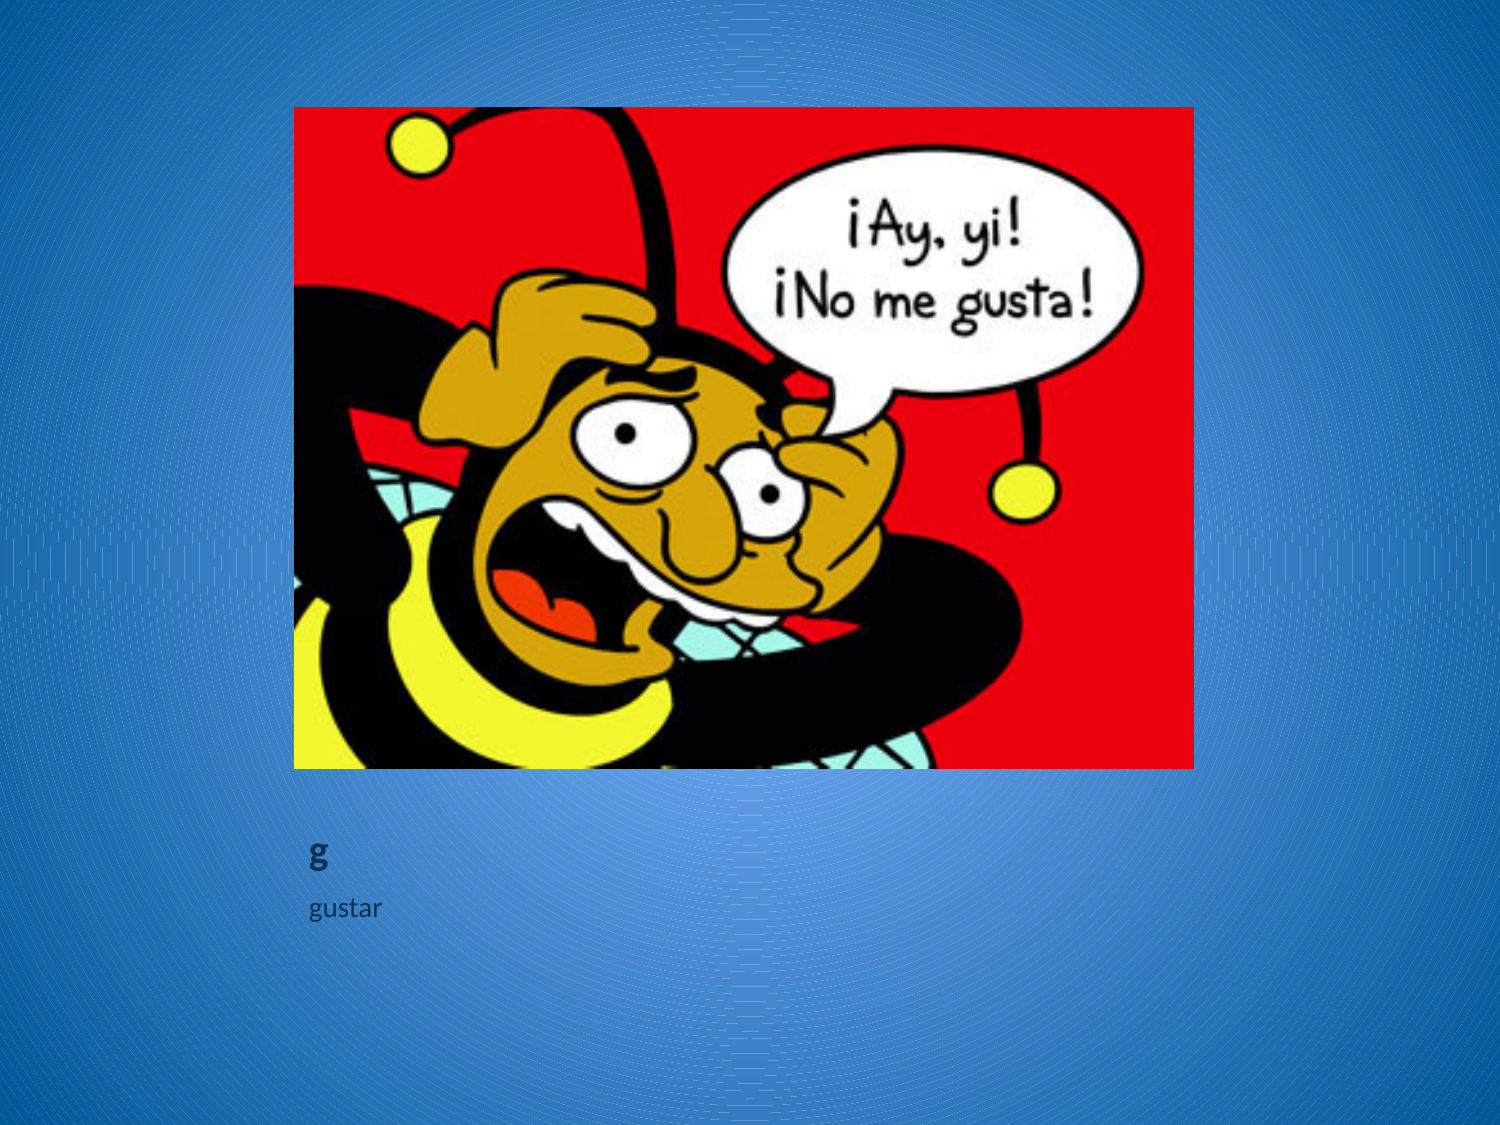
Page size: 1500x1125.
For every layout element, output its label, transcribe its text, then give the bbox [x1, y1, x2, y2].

list gustar [294, 880, 1194, 1013]
title g [294, 787, 1194, 880]
picture [293, 100, 1195, 776]
